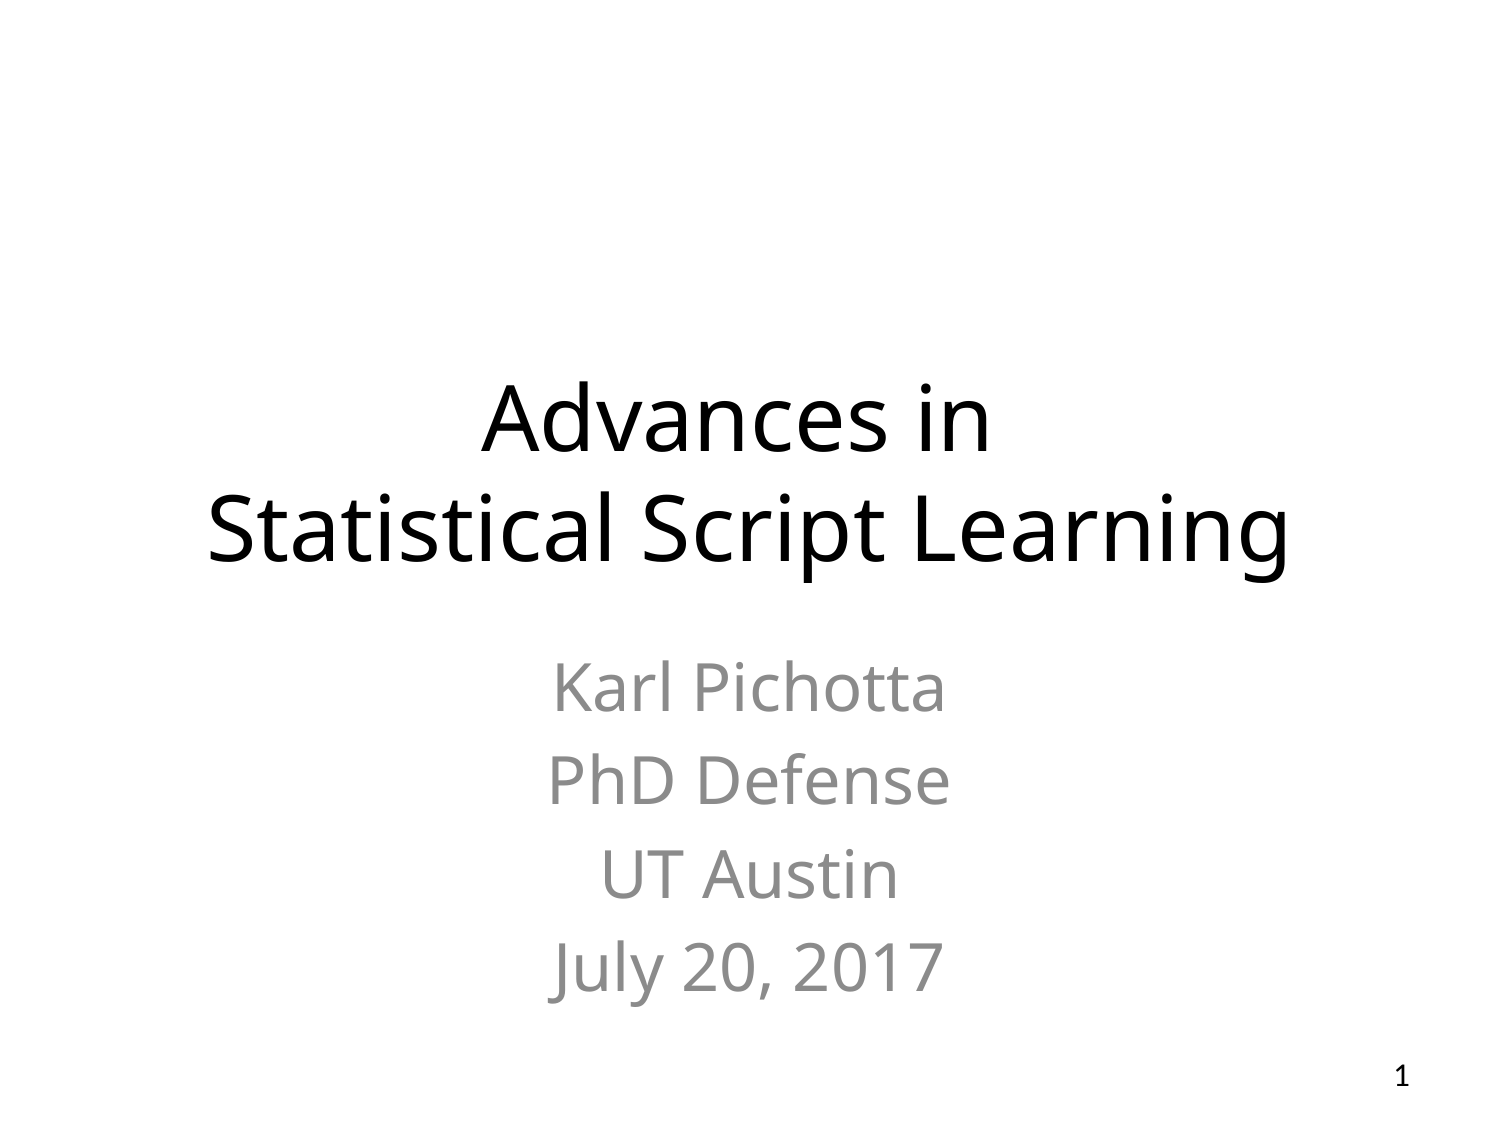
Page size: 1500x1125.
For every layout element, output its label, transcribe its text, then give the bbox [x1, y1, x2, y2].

title Advances in Statistical Script Learning [112, 349, 1388, 591]
slide_number 1 [1074, 1042, 1425, 1103]
subtitle Karl Pichotta PhD Defense UT Austin July 20, 2017 [225, 637, 1275, 1068]
